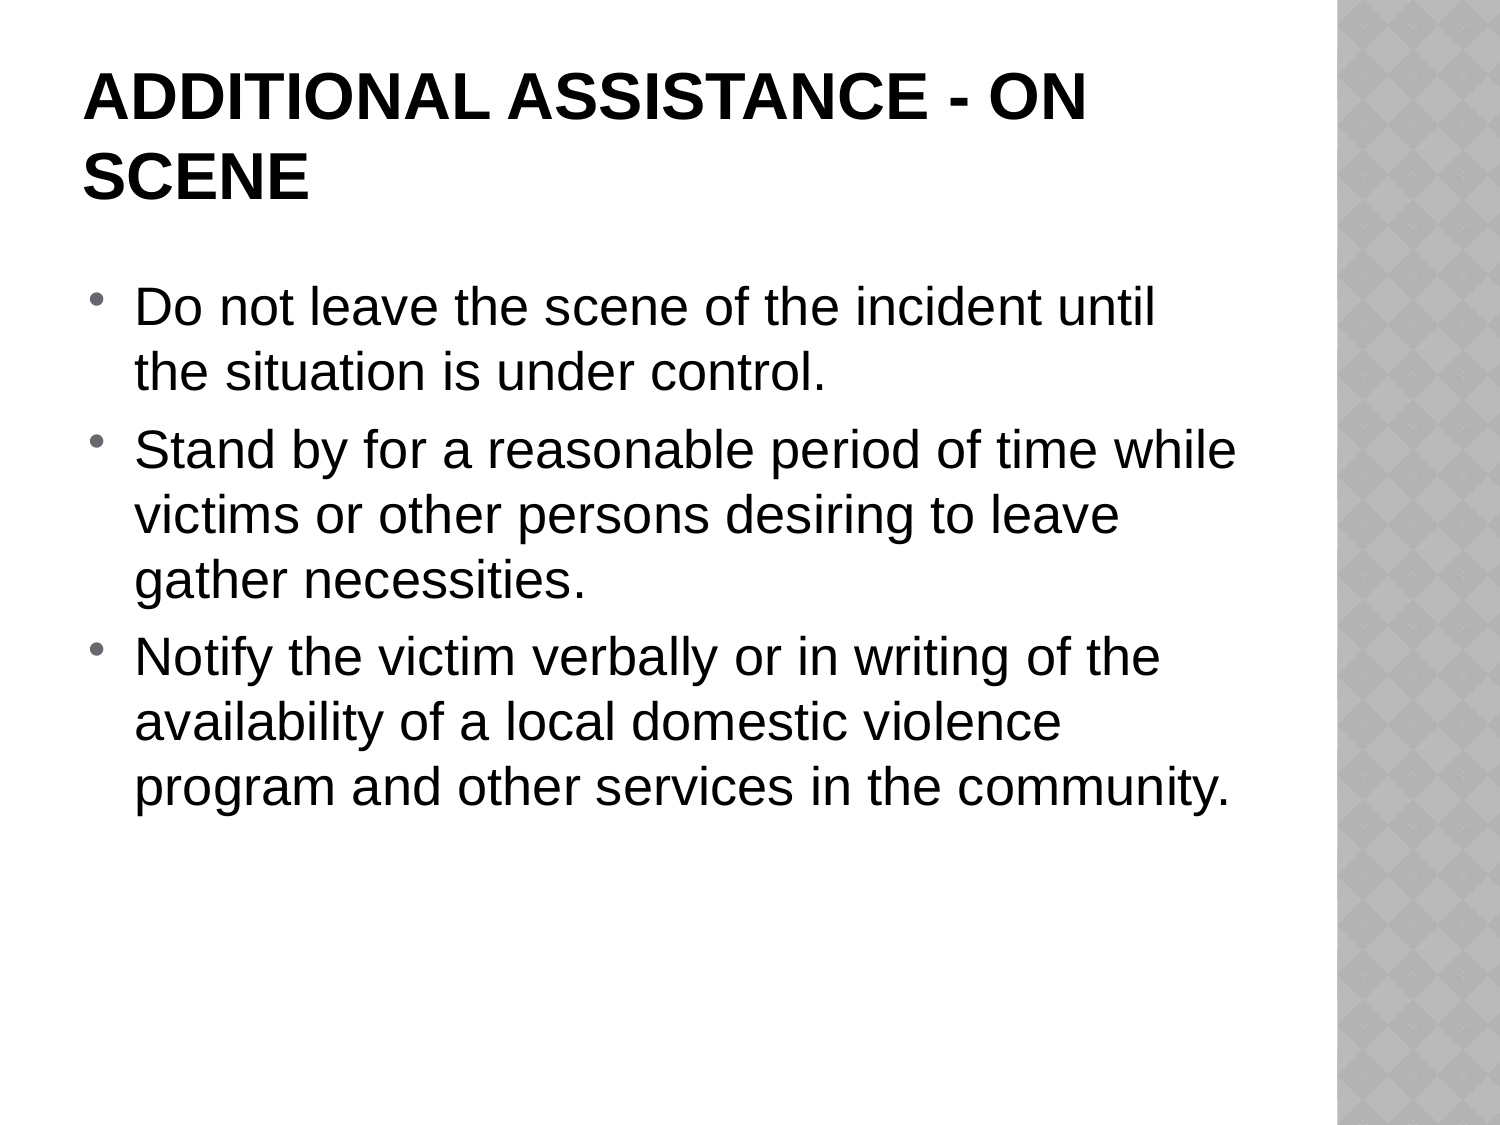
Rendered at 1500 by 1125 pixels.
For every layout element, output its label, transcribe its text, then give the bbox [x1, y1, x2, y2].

list Do not leave the scene of the incident until the situation is under control. Stand by for a reasonable period of time while victims or other persons desiring to leave gather necessities. Notify the victim verbally or in writing of the availability of a local domestic violence program and other services in the community. [75, 264, 1263, 1060]
title Additional assistance - on scene [75, 52, 1263, 213]
